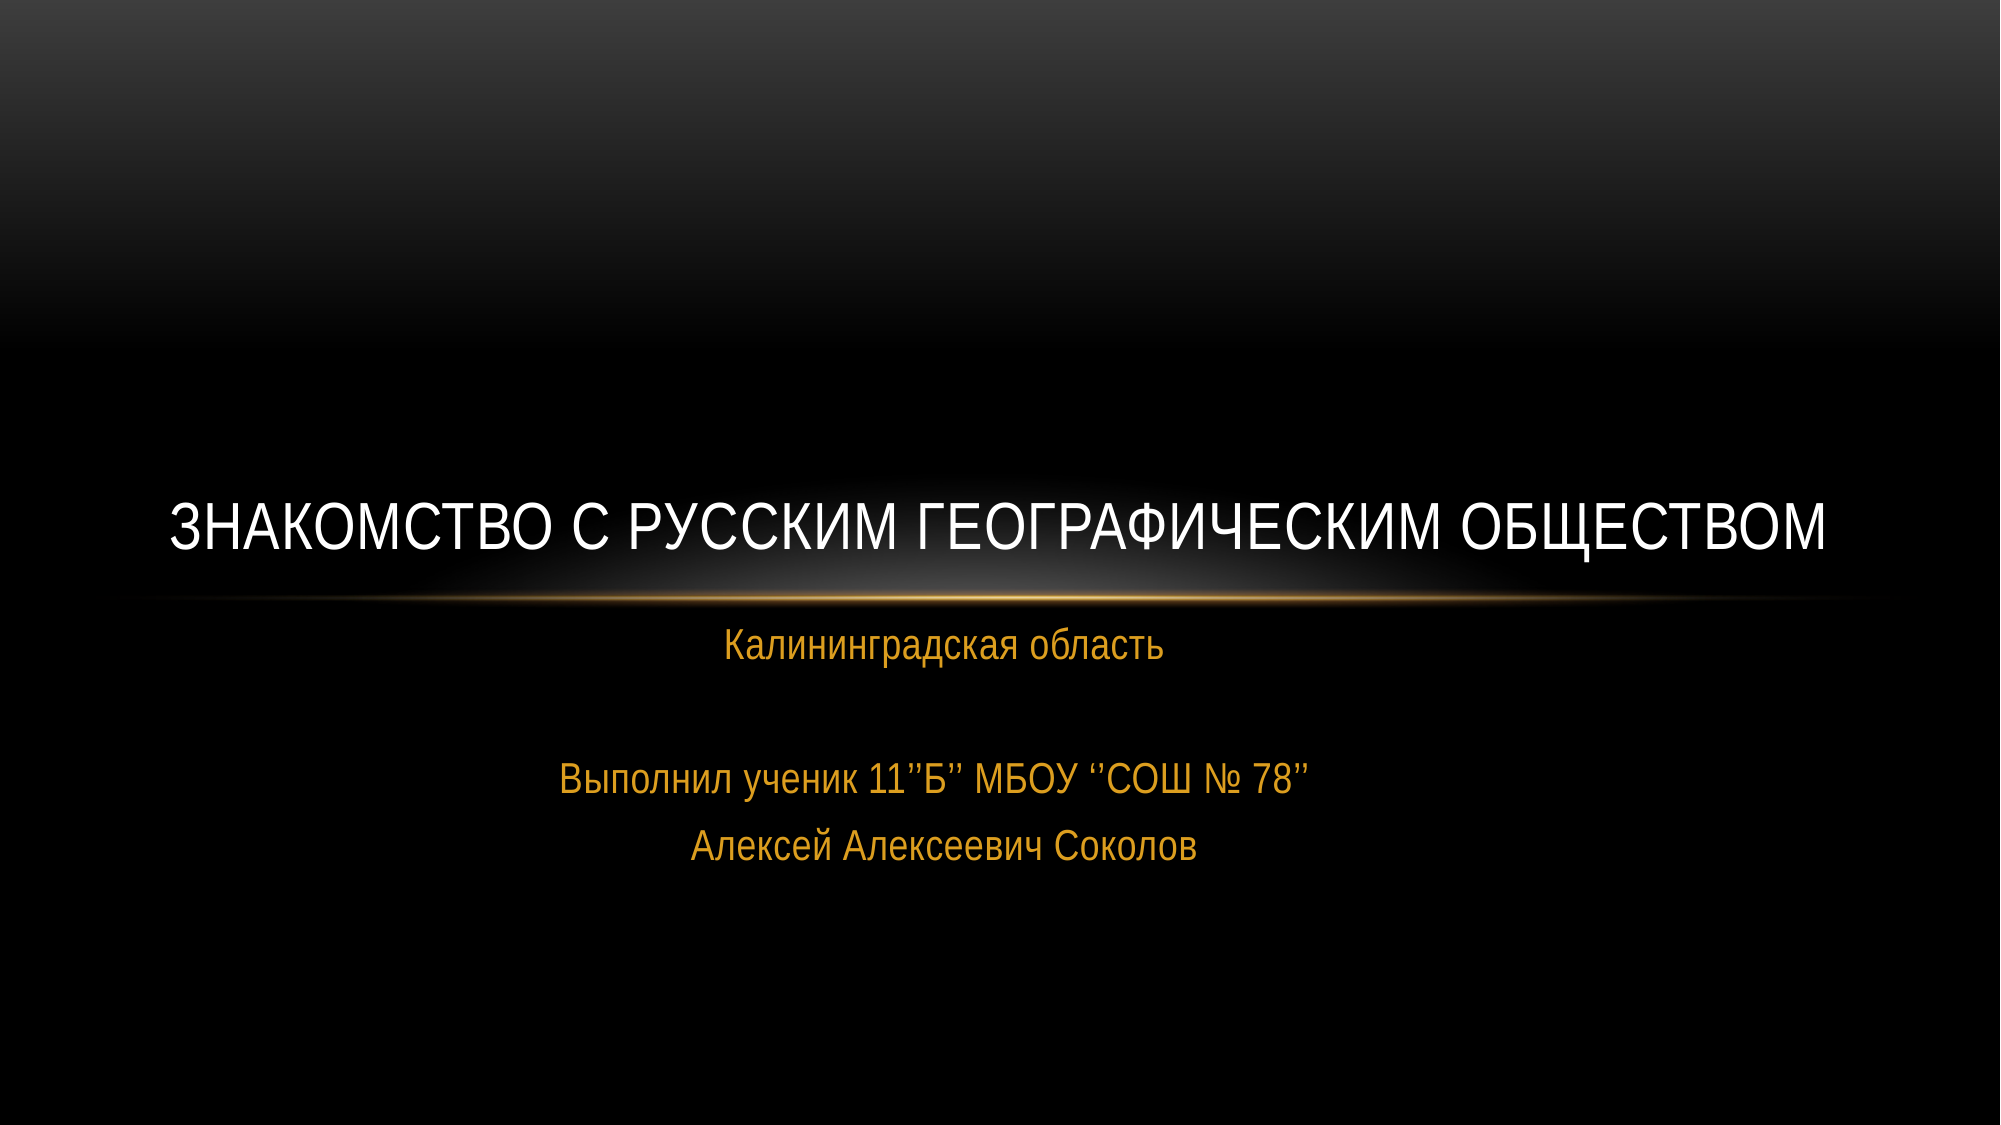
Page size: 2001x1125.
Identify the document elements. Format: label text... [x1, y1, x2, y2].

subtitle Калининградская область Выполнил ученик 11’’Б’’ МБОУ ‘’СОШ № 78’’ Алексей Алексеевич Соколов [194, 608, 1695, 880]
picture [0, 0, 2000, 750]
title Знакомство с русским географическим обществом [150, 329, 1850, 571]
